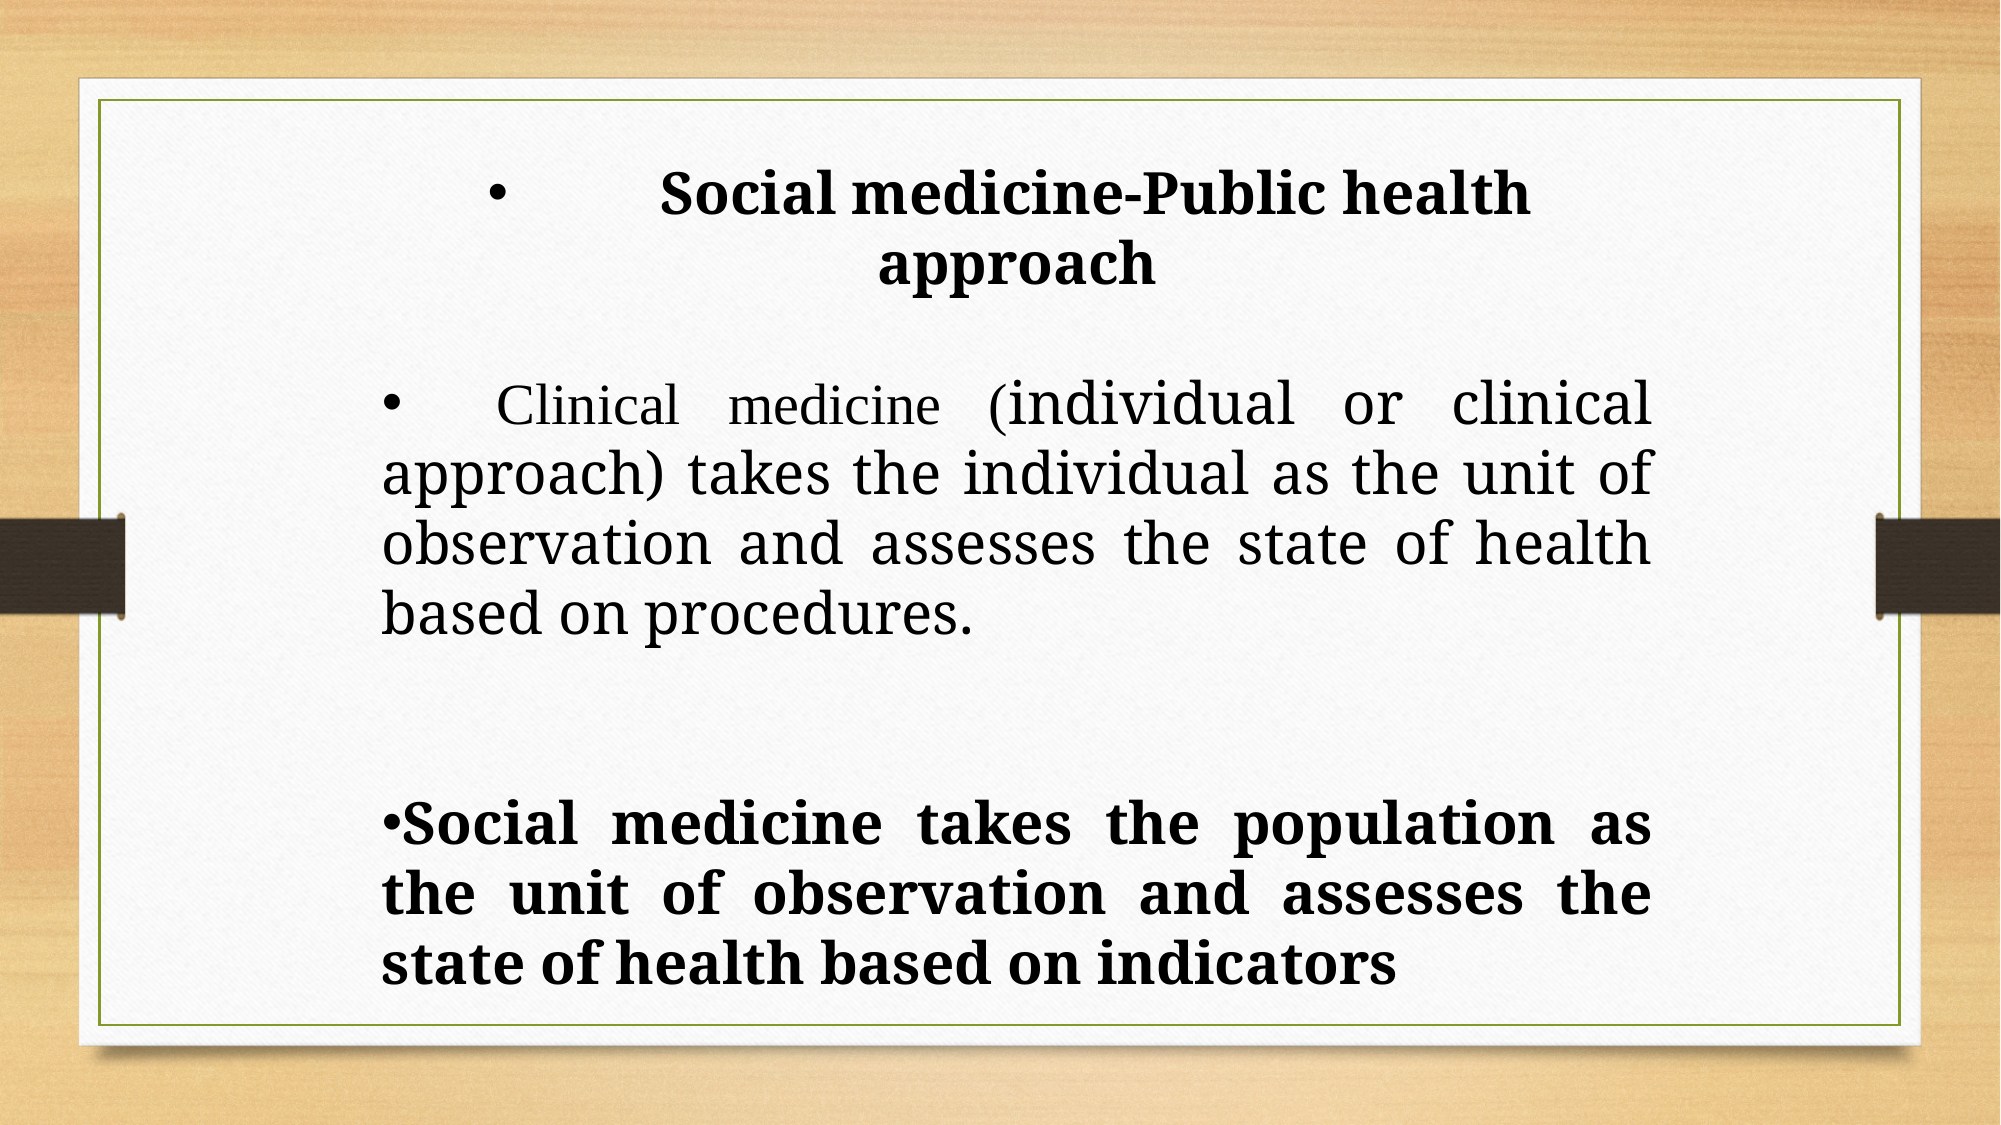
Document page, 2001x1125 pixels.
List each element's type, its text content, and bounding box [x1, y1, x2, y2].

text_box Social medicine-Public health approach Clinical medicine (individual or clinical approach) takes the individual as the unit of observation and assesses the state of health based on procedures. Social medicine takes the population as the unit of observation and assesses the state of health based on indicators [367, 149, 1668, 1074]
picture [0, 0, 2001, 1125]
text_box [460, 58, 1645, 134]
